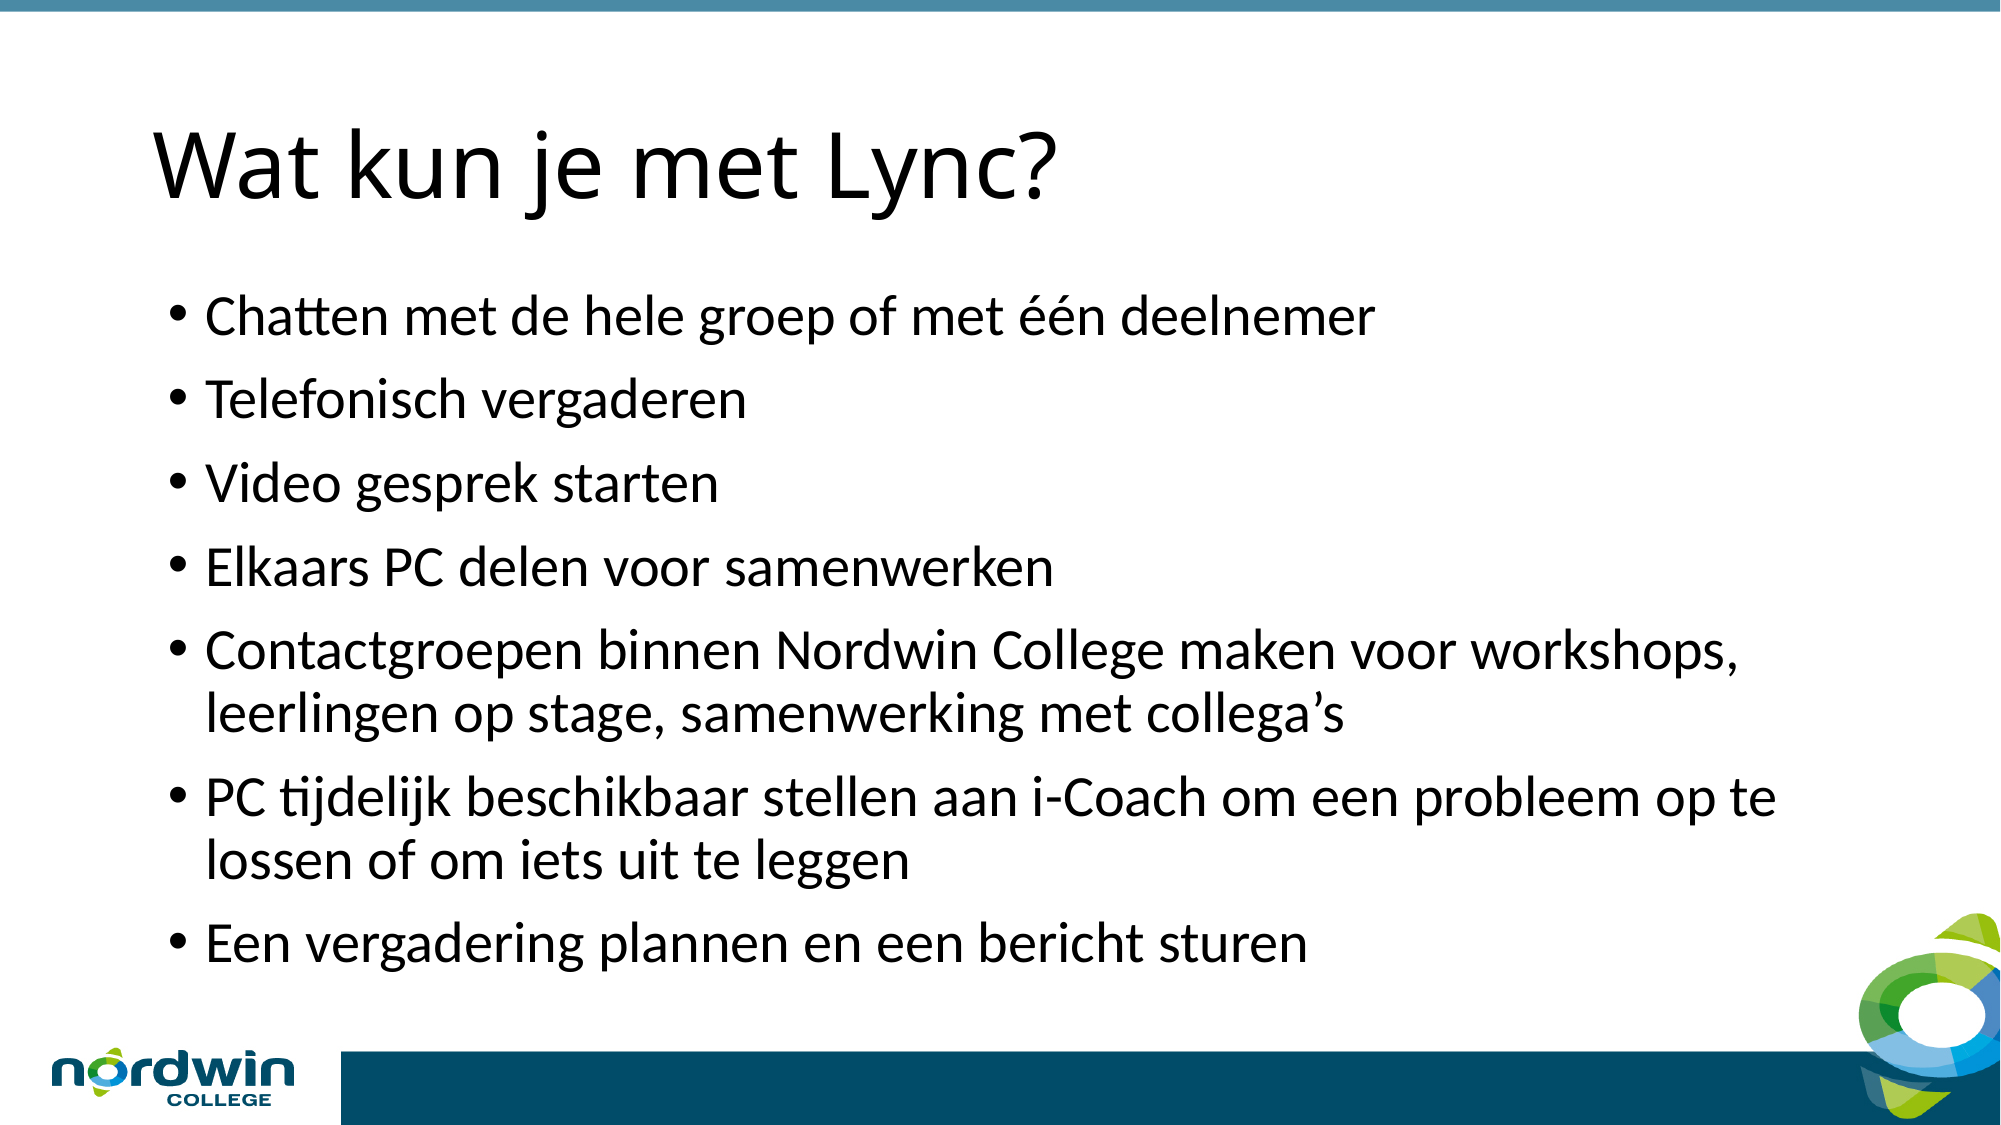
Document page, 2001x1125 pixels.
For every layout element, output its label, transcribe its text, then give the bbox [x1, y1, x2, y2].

list Chatten met de hele groep of met één deelnemer Telefonisch vergaderen Video gesprek starten Elkaars PC delen voor samenwerken Contactgroepen binnen Nordwin College maken voor workshops, leerlingen op stage, samenwerking met collega’s PC tijdelijk beschikbaar stellen aan i-Coach om een probleem op te lossen of om iets uit te leggen Een vergadering plannen en een bericht sturen [152, 277, 1878, 992]
picture [1862, 1068, 1948, 1118]
picture [0, 0, 2001, 1125]
title Wat kun je met Lync? [137, 59, 1863, 278]
